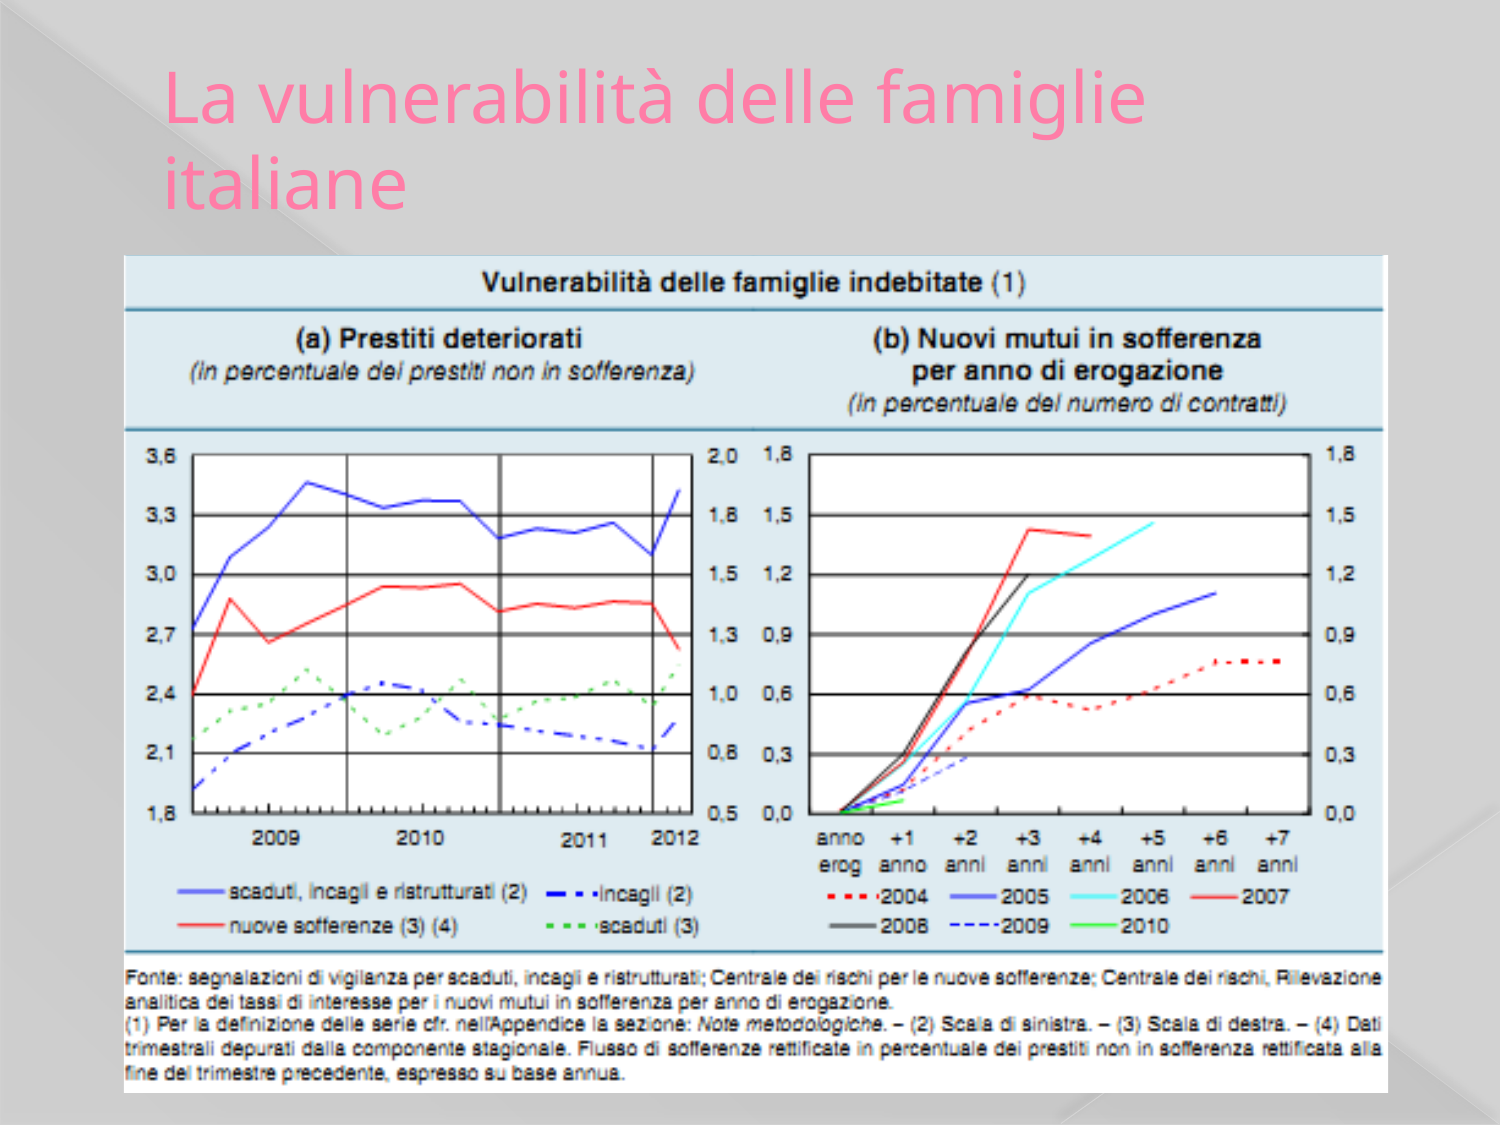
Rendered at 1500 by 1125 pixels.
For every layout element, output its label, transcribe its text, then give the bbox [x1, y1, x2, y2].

title La vulnerabilità delle famiglie italiane [75, 43, 1425, 232]
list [123, 255, 1389, 1093]
